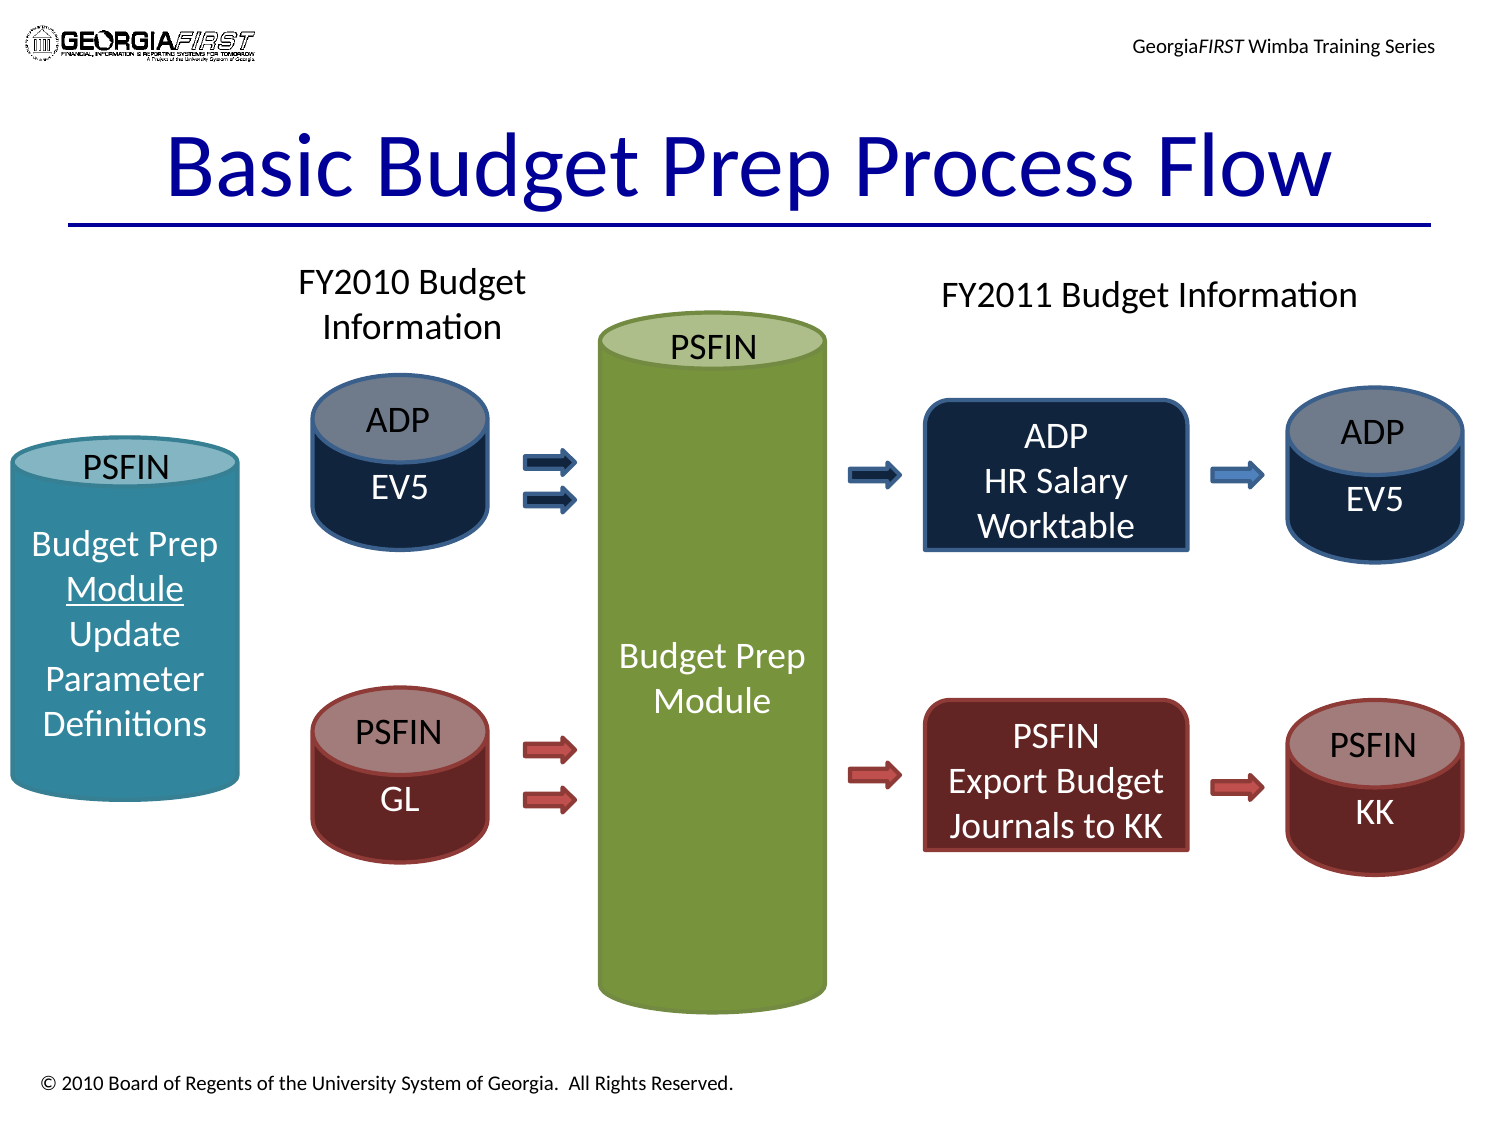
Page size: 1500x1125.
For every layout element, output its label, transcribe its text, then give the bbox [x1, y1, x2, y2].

text_box [522, 448, 578, 477]
picture [24, 24, 255, 63]
text_box [522, 735, 578, 765]
text_box FY2011 Budget Information [887, 262, 1413, 323]
text_box GL [310, 701, 490, 865]
text_box [847, 760, 903, 790]
text_box PSFIN [57, 434, 196, 495]
text_box Budget Prep Module [597, 315, 828, 1015]
text_box [1210, 460, 1265, 490]
text_box PSFIN [330, 699, 468, 760]
text_box Budget Prep Module Update Parameter Definitions [10, 440, 240, 802]
text_box [847, 460, 903, 490]
text_box PSFIN Export Budget Journals to KK [922, 697, 1190, 853]
text_box ADP HR Salary Worktable [922, 397, 1190, 553]
text_box PSFIN [645, 314, 783, 375]
text_box [522, 785, 578, 815]
text_box EV5 [310, 372, 490, 553]
text_box PSFIN [1309, 712, 1438, 773]
text_box KK [1285, 697, 1465, 878]
text_box GL [336, 685, 464, 699]
title Basic Budget Prep Process Flow [75, 87, 1425, 233]
text_box FY2010 Budget Information [249, 249, 575, 355]
text_box [522, 485, 578, 515]
text_box ADP [345, 387, 450, 448]
text_box Budget Prep Module [657, 310, 768, 314]
text_box [1210, 773, 1265, 802]
text_box EV5 [1285, 385, 1465, 565]
text_box ADP [1324, 399, 1422, 460]
